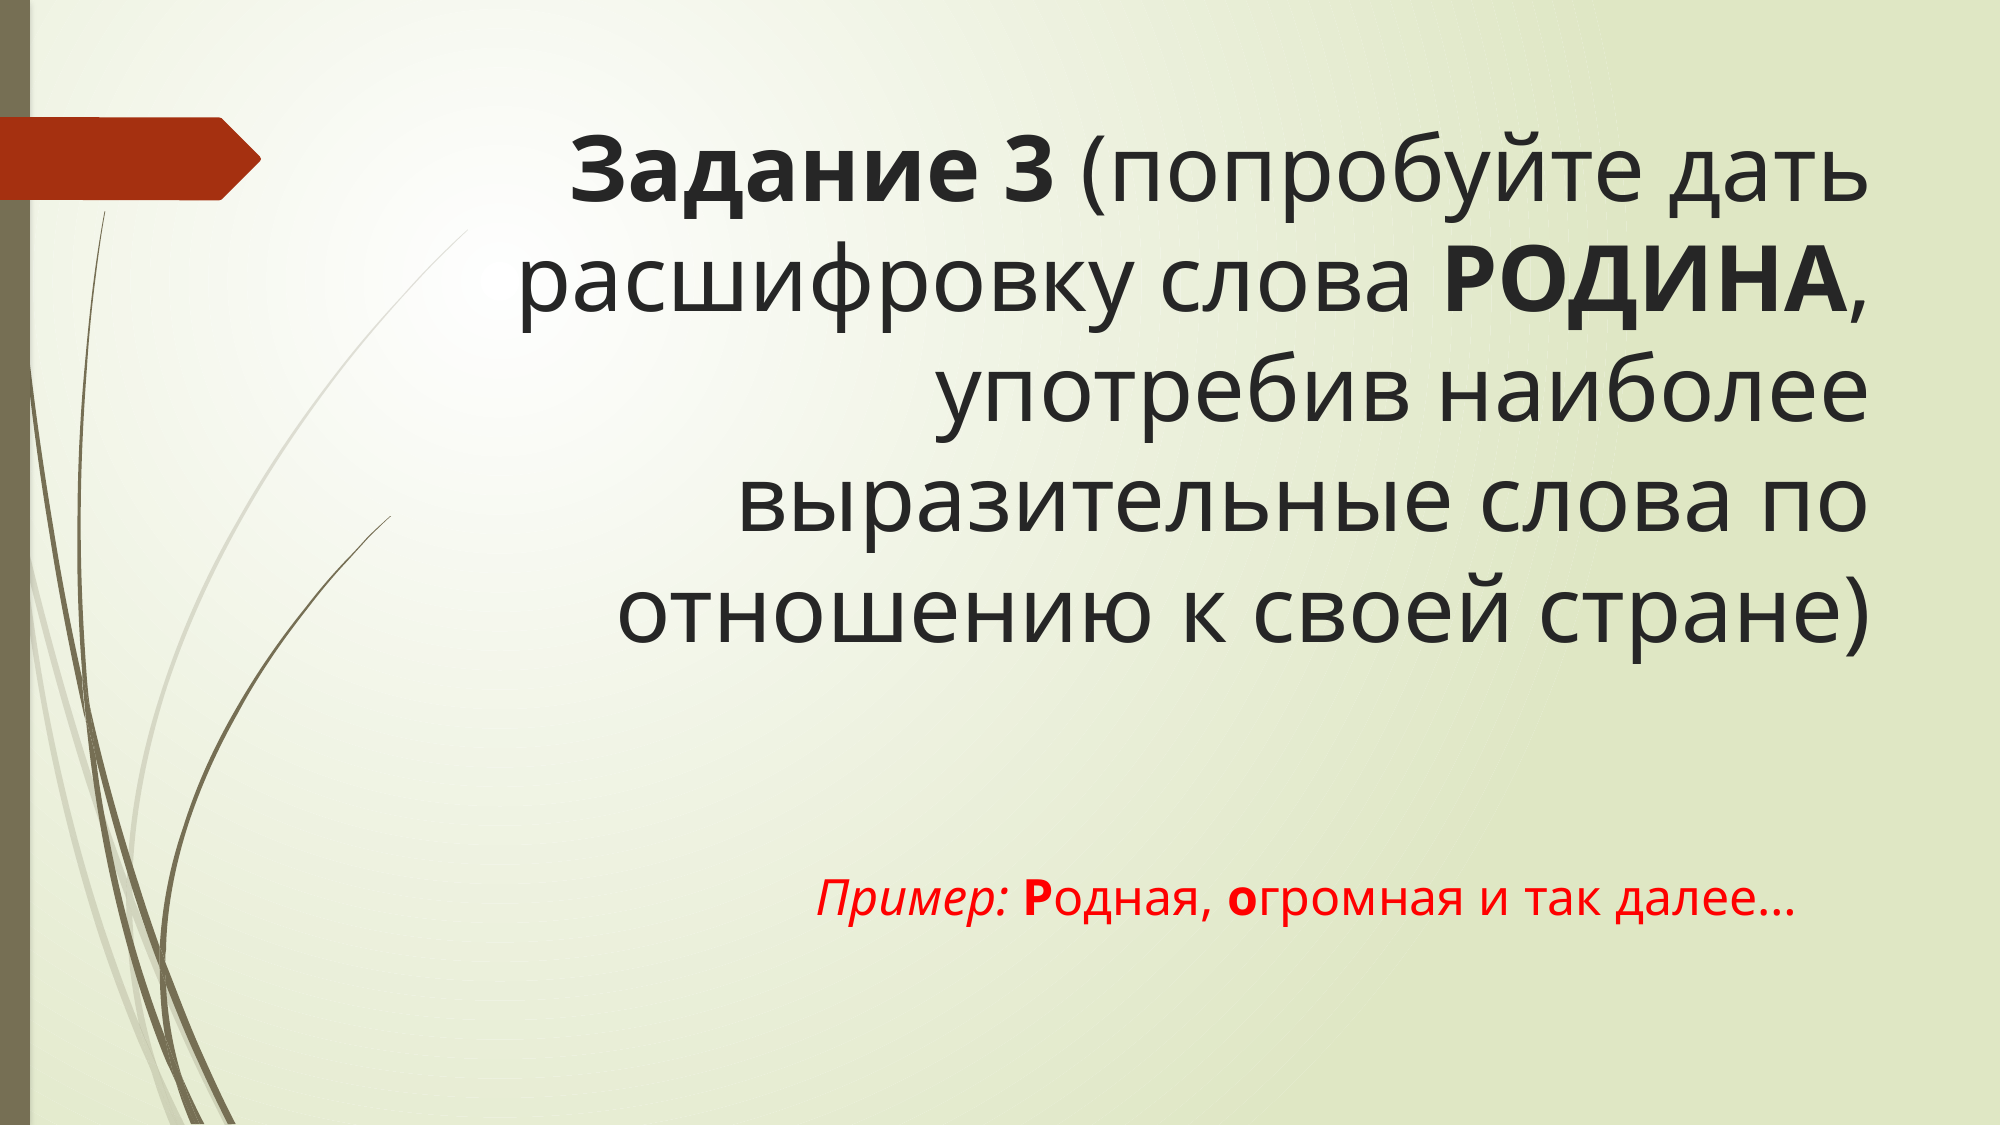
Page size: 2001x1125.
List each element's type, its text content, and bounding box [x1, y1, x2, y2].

title Задание 3 (попробуйте дать расшифровку слова РОДИНА, употребив наиболее выразительные слова по отношению к своей стране) [425, 102, 1888, 1027]
text_box Пример: Родная, огромная и так далее… [800, 857, 1942, 933]
